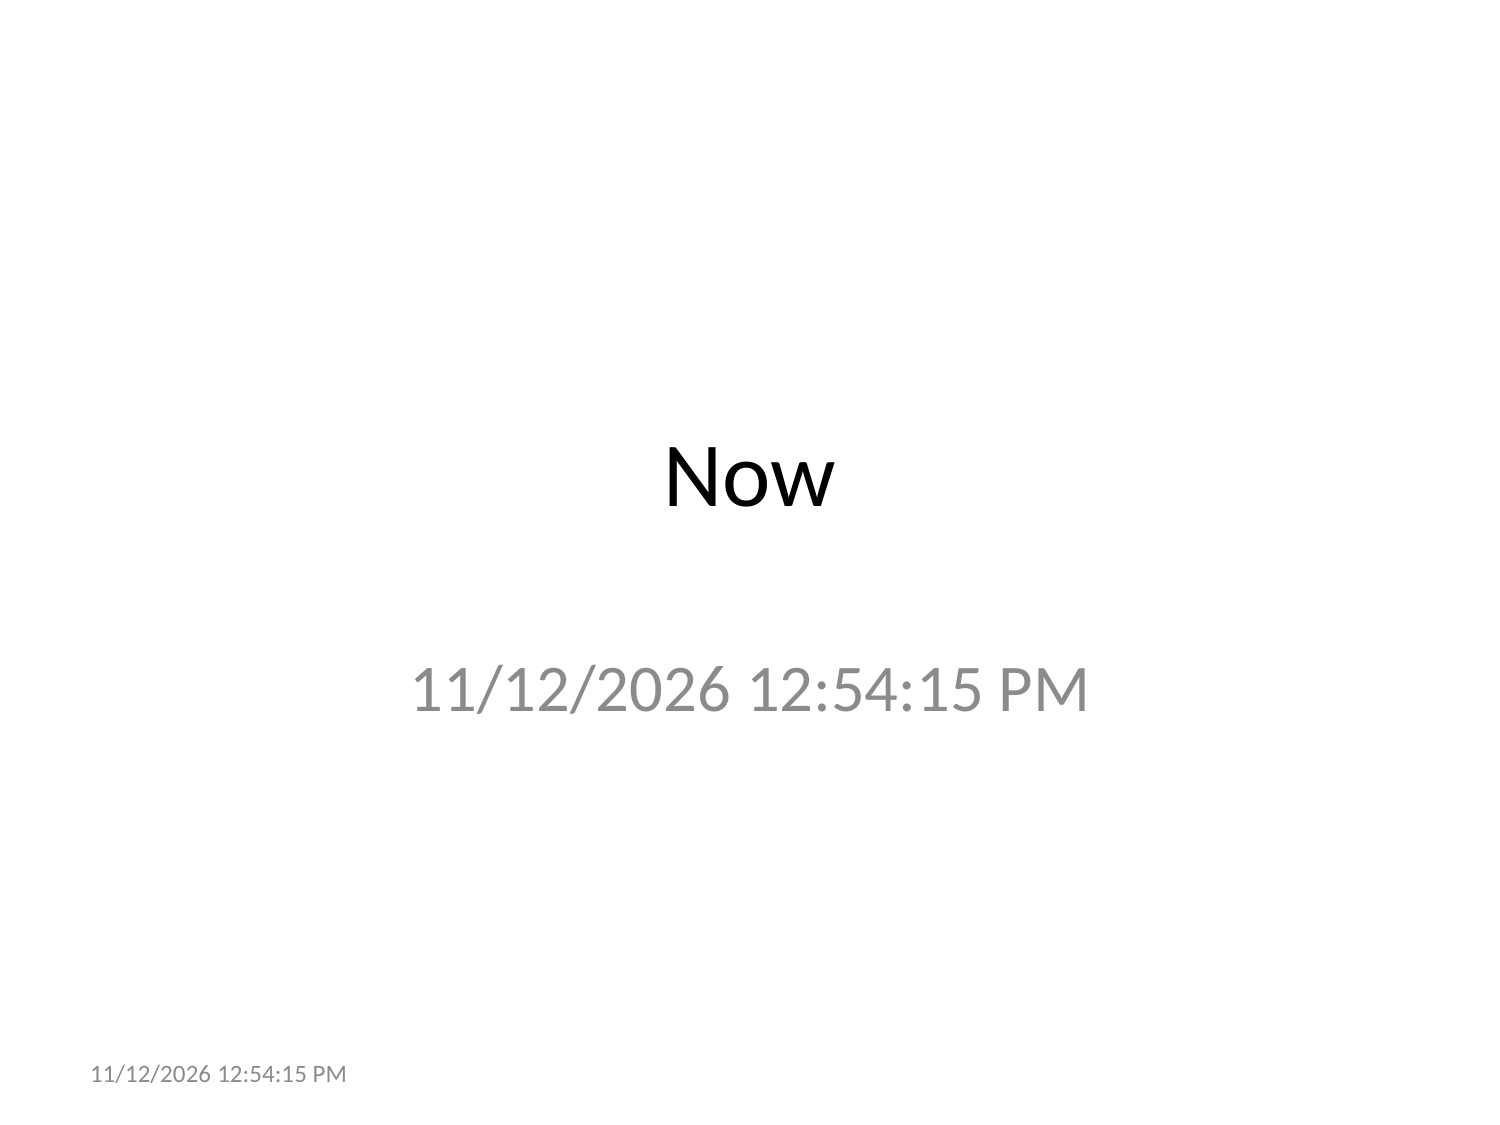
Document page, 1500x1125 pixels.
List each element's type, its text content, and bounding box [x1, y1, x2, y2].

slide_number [75, 1042, 425, 1103]
title Now [112, 349, 1388, 591]
subtitle 2011-12-19 10:20:04 AM [225, 637, 1275, 925]
